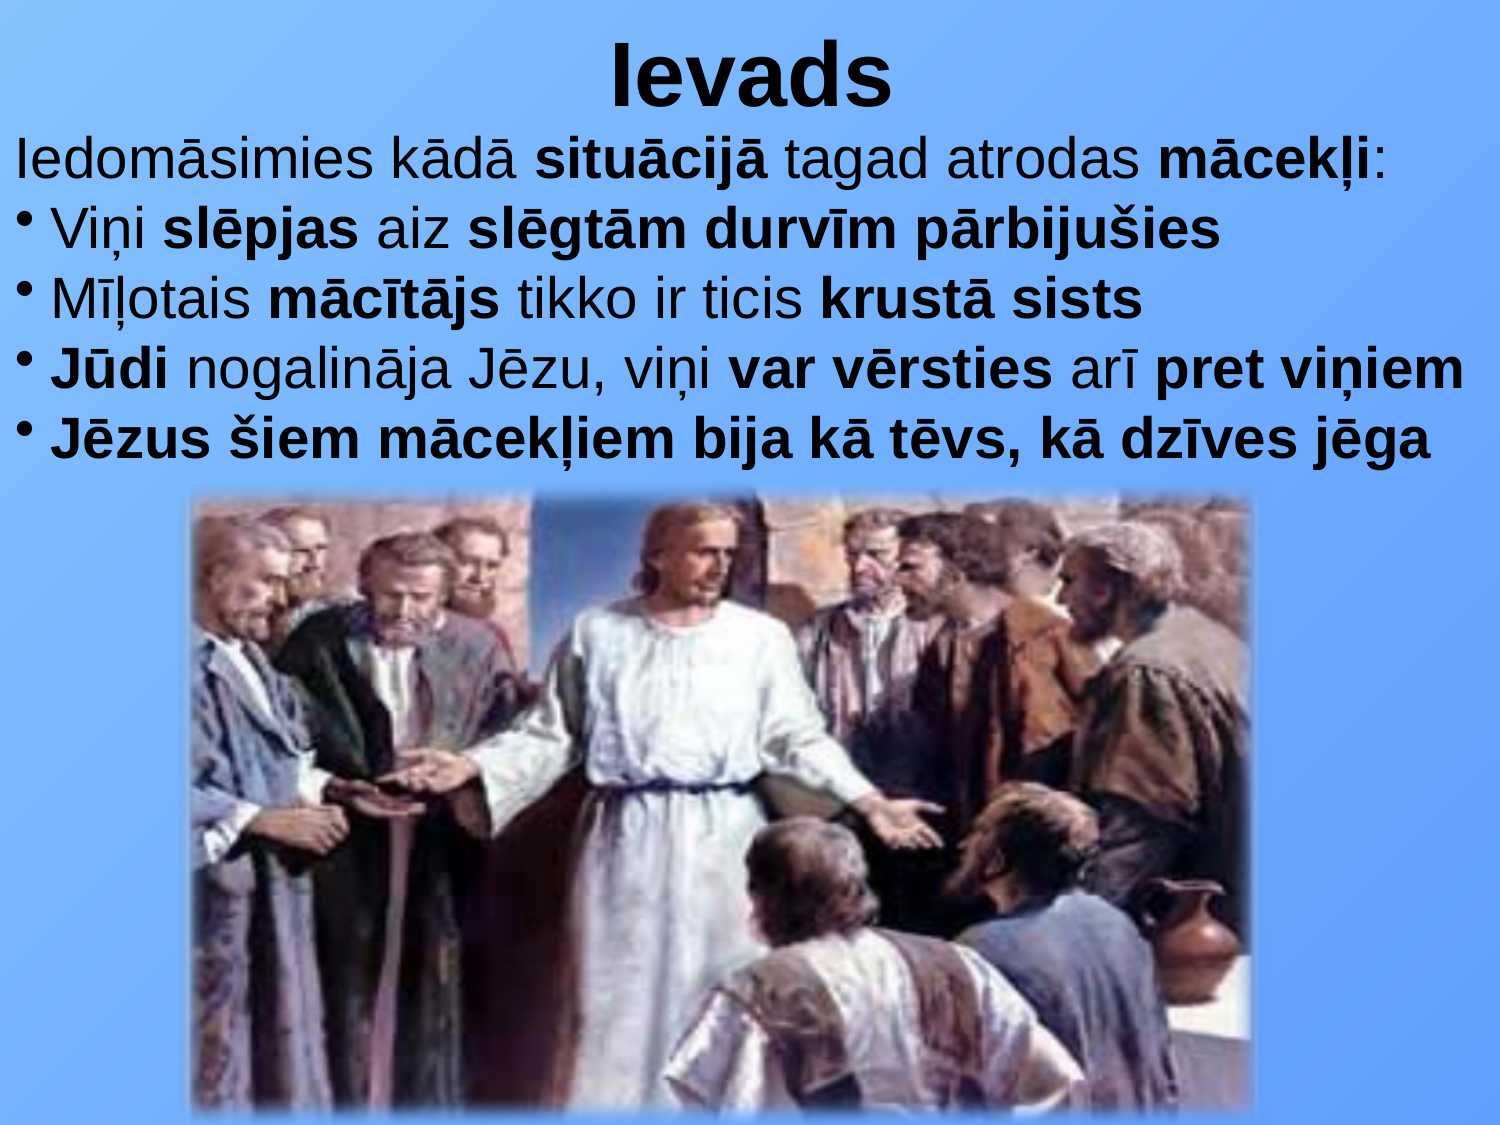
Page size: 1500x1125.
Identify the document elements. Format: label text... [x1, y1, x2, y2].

title Ievads [76, 0, 1428, 113]
picture [175, 480, 1266, 1125]
text_box Iedomāsimies kādā situācijā tagad atrodas mācekļi: Viņi slēpjas aiz slēgtām durvīm pārbijušies Mīļotais mācītājs tikko ir ticis krustā sists Jūdi nogalināja Jēzu, viņi var vērsties arī pret viņiem Jēzus šiem mācekļiem bija kā tēvs, kā dzīves jēga [0, 113, 1500, 478]
